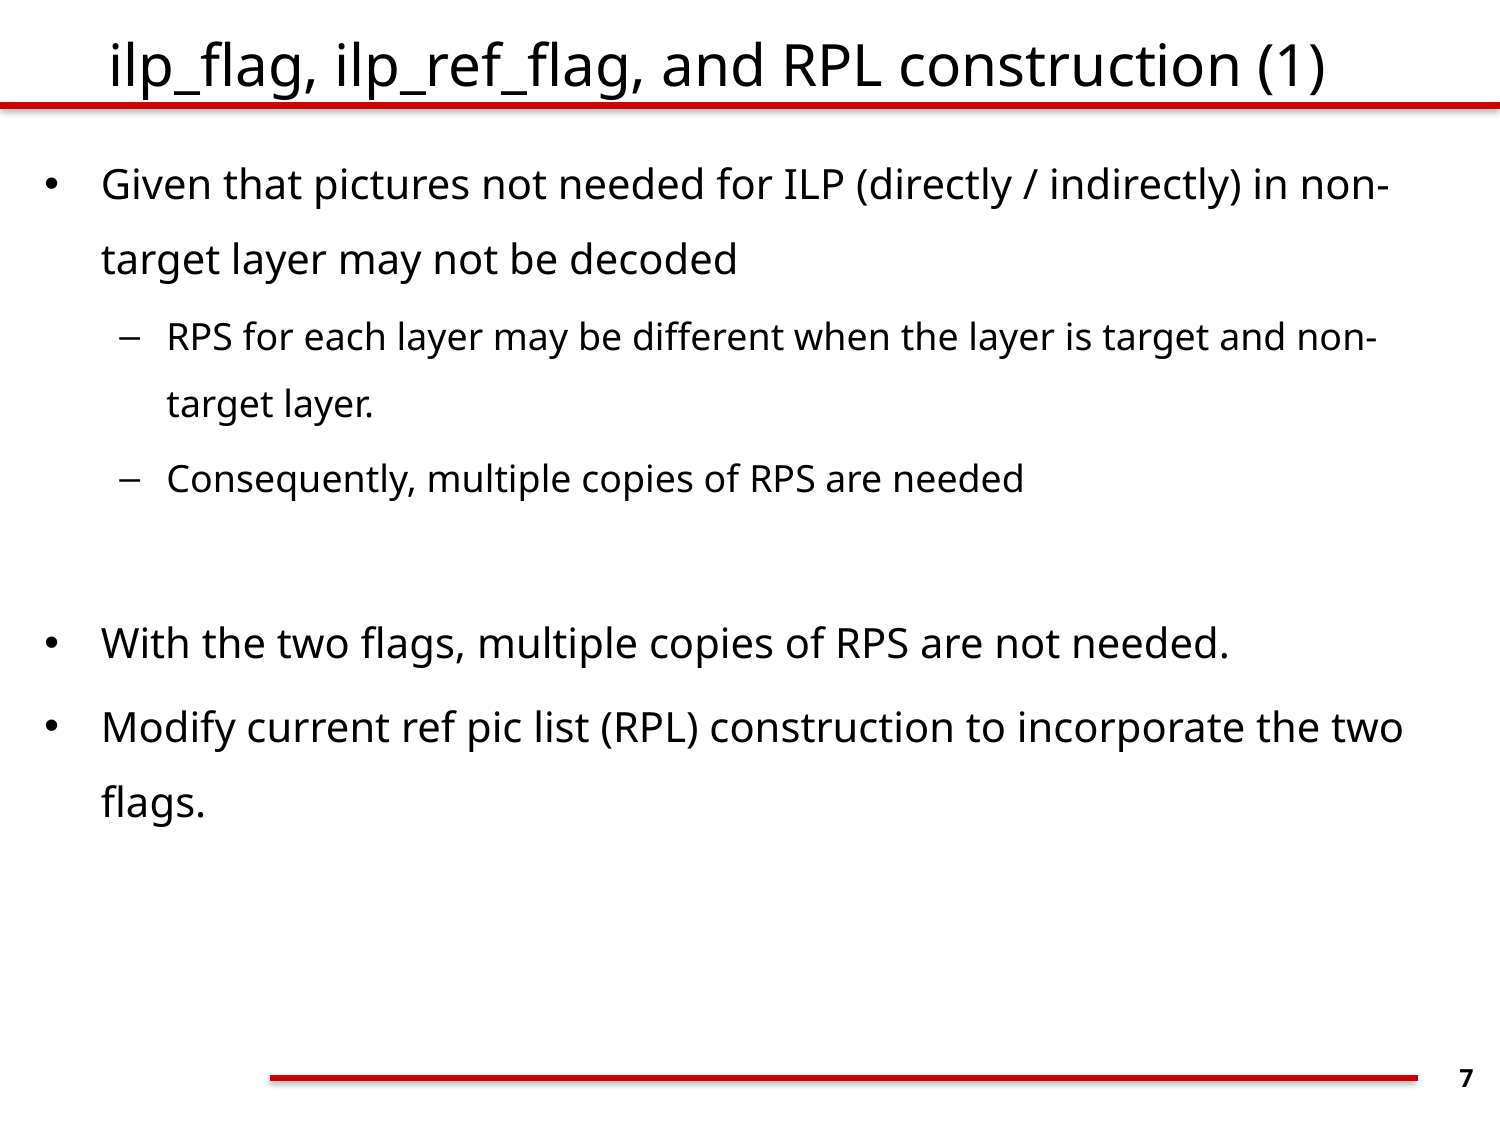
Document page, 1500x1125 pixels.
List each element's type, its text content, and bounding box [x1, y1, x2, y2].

list Given that pictures not needed for ILP (directly / indirectly) in non-target layer may not be decoded RPS for each layer may be different when the layer is target and non-target layer. Consequently, multiple copies of RPS are needed With the two flags, multiple copies of RPS are not needed. Modify current ref pic list (RPL) construction to incorporate the two flags. [29, 125, 1471, 1059]
title ilp_flag, ilp_ref_flag, and RPL construction (1) [93, 32, 1500, 94]
slide_number 7 [1417, 1054, 1489, 1114]
